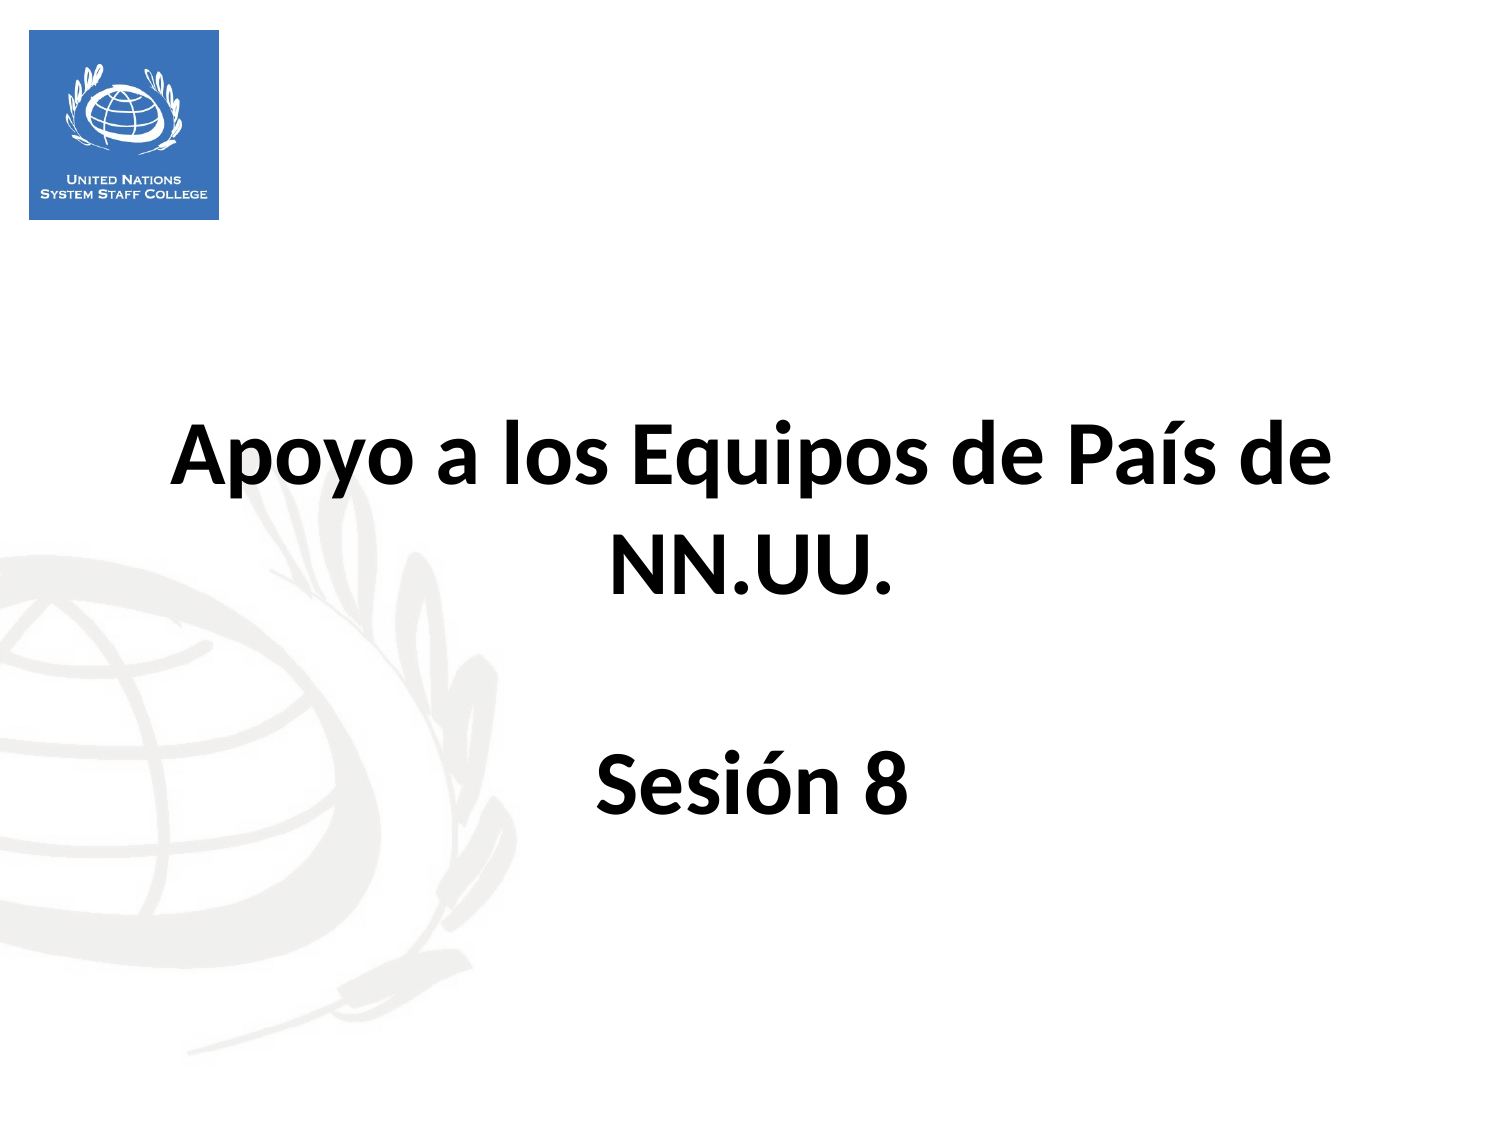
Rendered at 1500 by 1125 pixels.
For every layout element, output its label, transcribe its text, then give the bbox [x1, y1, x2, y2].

picture [29, 30, 219, 220]
text_box Apoyo a los Equipos de País de NN.UU. Sesión 8 [115, 385, 1391, 764]
